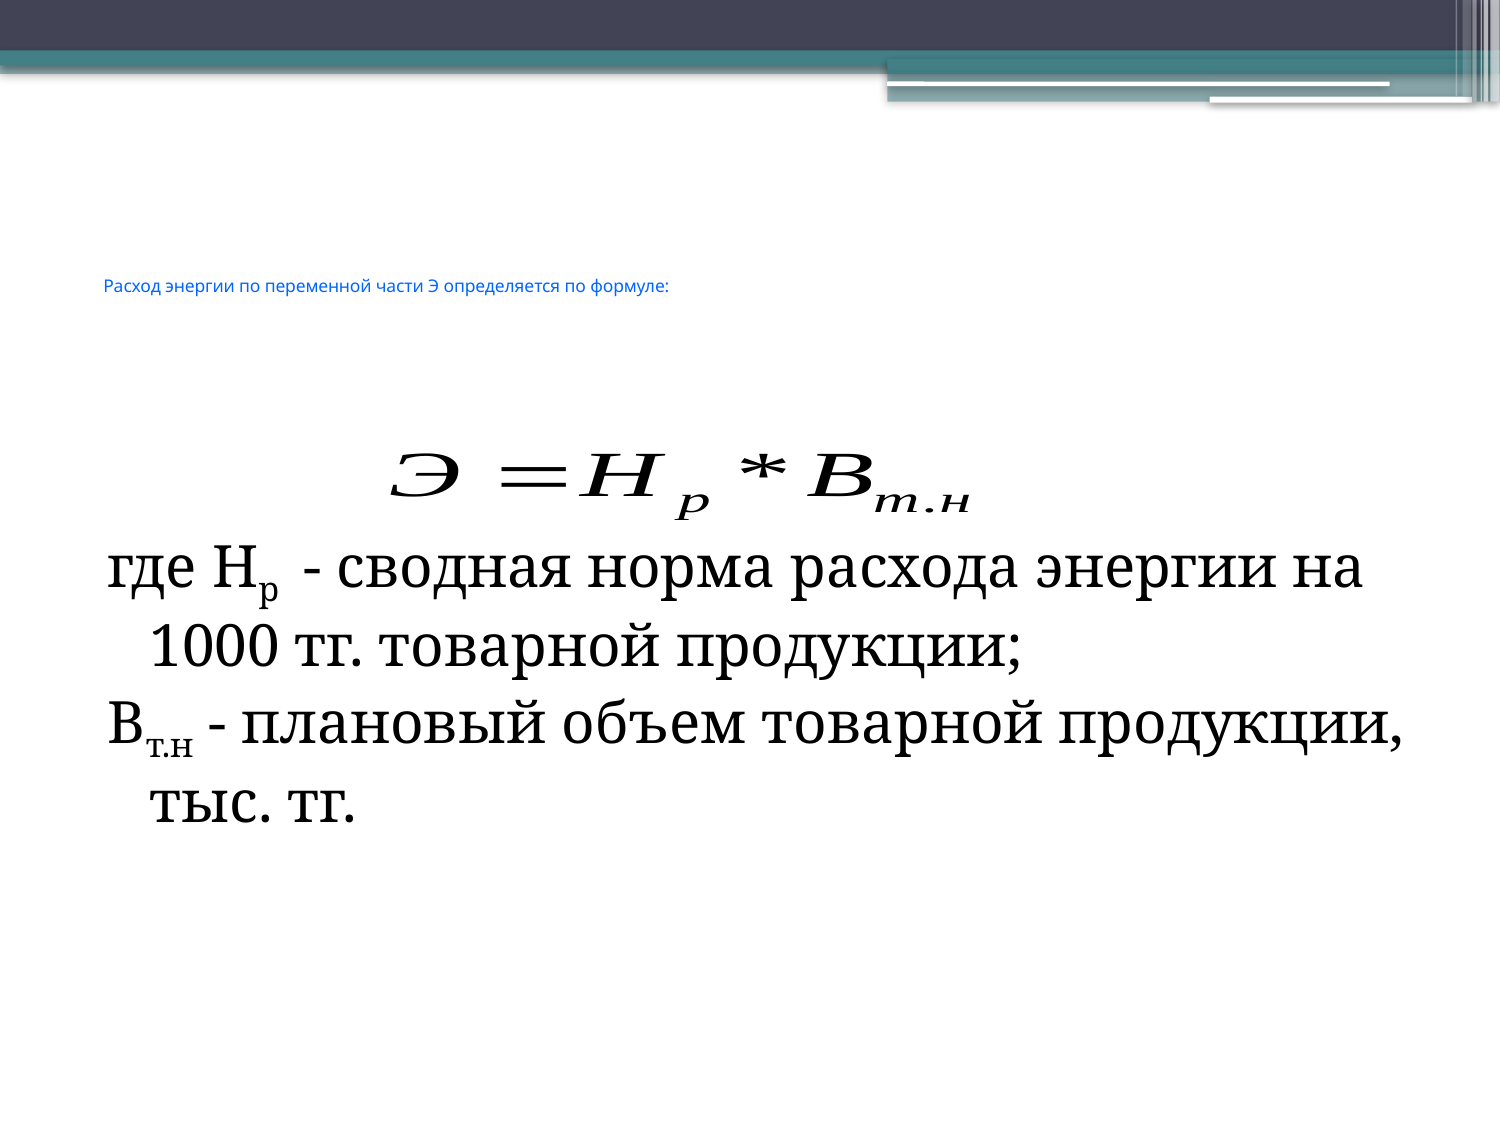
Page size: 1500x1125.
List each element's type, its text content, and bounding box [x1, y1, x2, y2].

list где Нр - сводная норма расхода энергии на 1000 тг. товарной продукции; Вт.н - плановый объем товарной продукции, тыс. тг. [75, 368, 1425, 1079]
title Расход энергии по переменной части Э определяется по формуле: [88, 184, 1439, 360]
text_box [371, 432, 994, 535]
